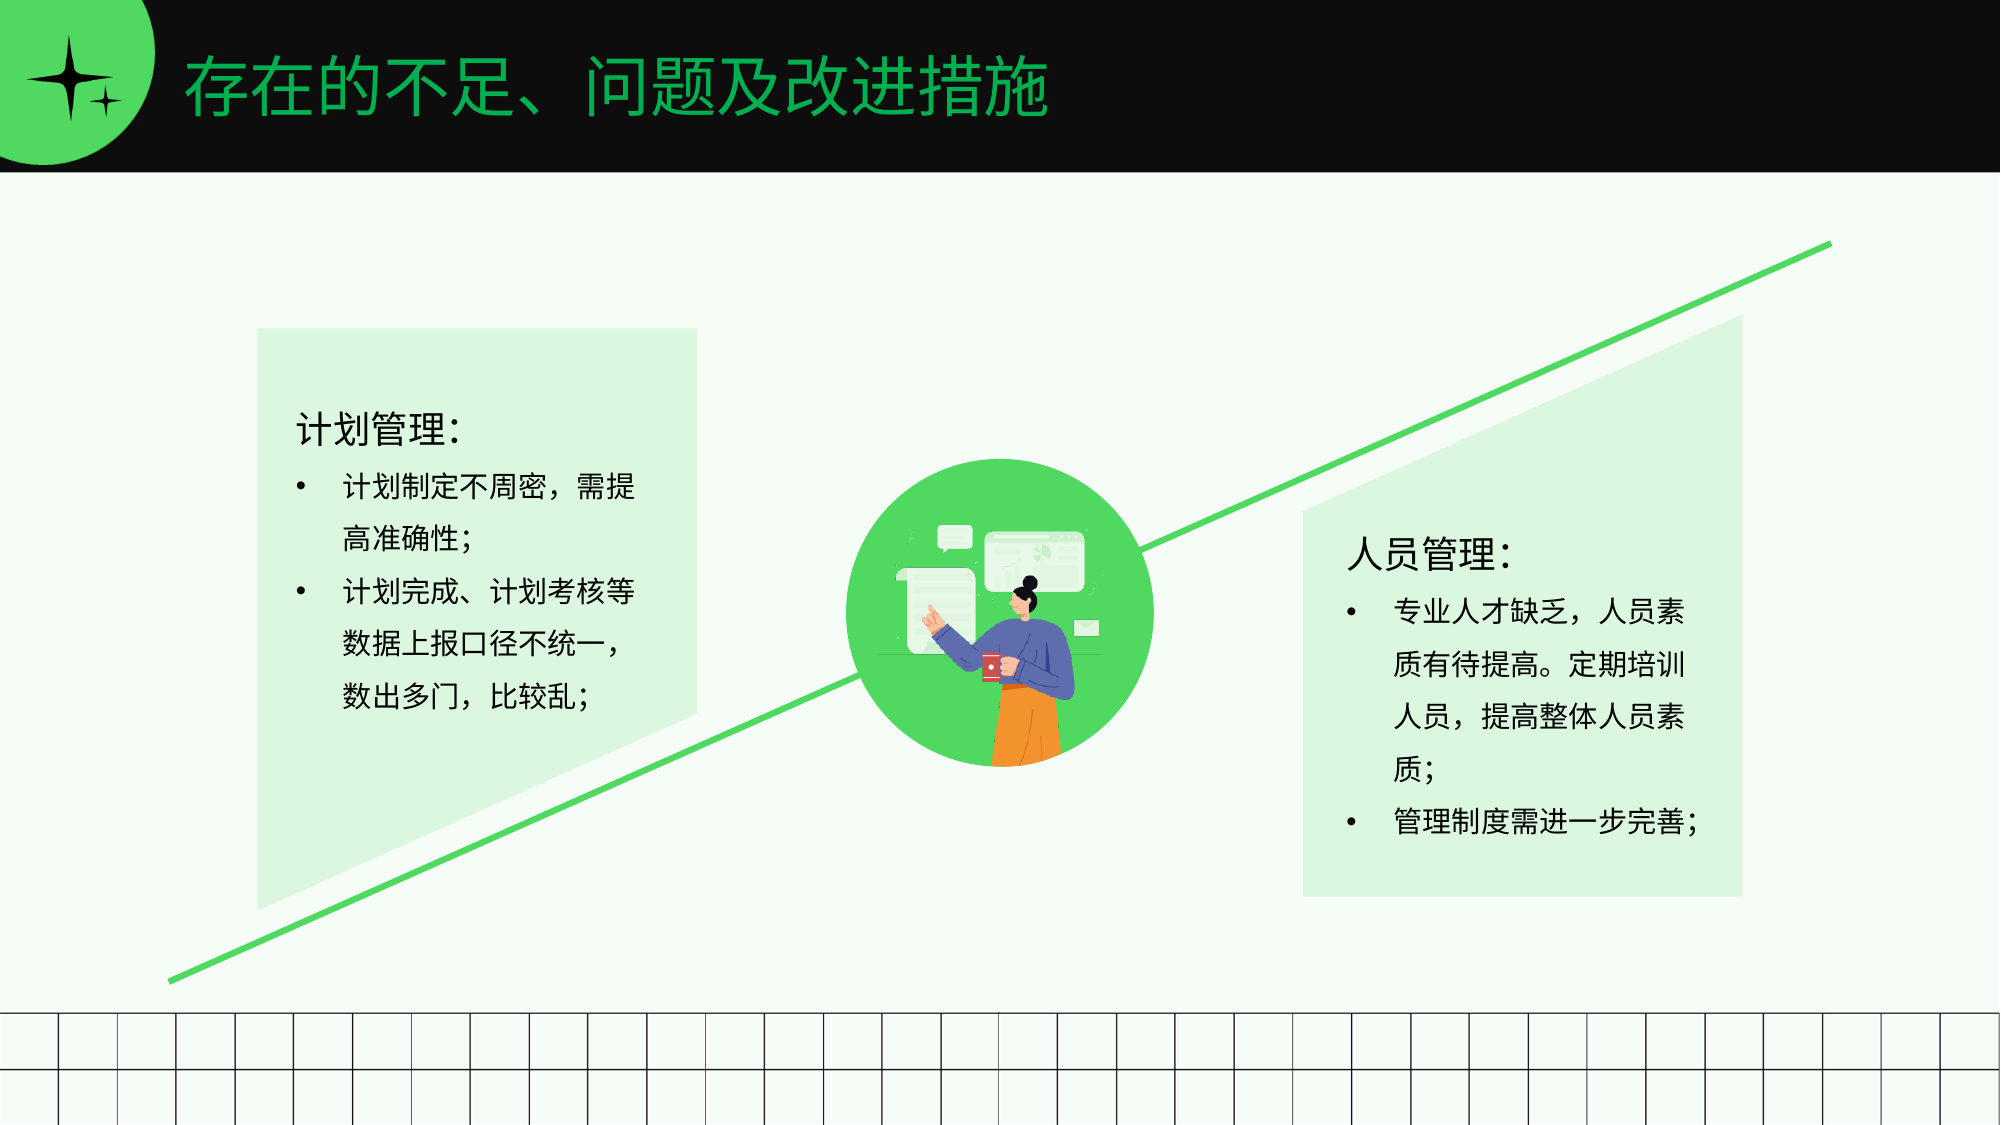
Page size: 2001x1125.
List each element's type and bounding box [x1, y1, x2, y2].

picture [92, 165, 103, 170]
text_box [168, 243, 1832, 982]
picture [878, 510, 1122, 767]
text_box [0, 173, 2000, 1012]
text_box [0, 0, 2000, 173]
text_box [0, 0, 1248, 165]
picture [0, 1012, 2000, 1125]
